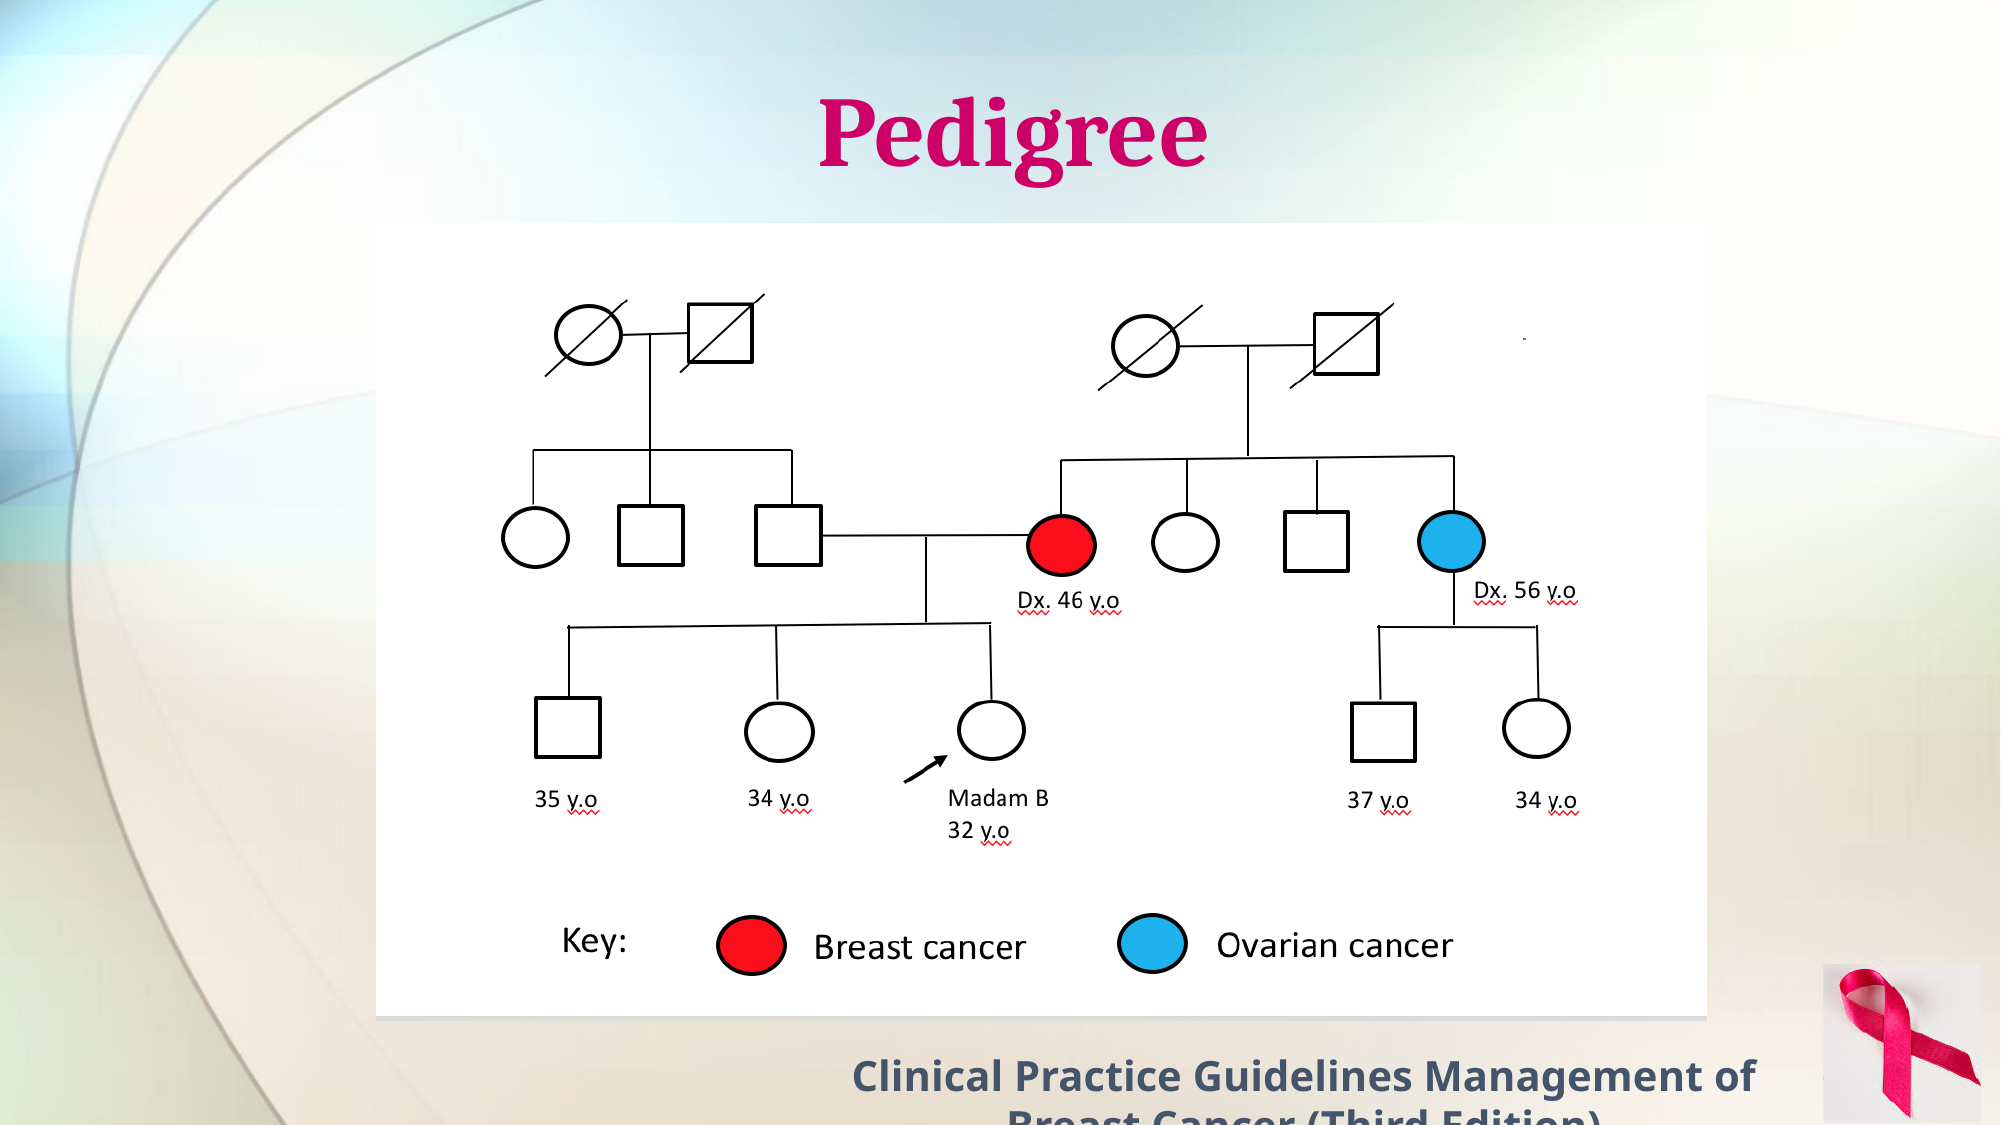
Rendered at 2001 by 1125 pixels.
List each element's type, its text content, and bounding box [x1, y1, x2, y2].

text_box Clinical Practice Guidelines Management of Breast Cancer (Third Edition) [788, 1042, 1820, 1125]
picture [0, 0, 2001, 1125]
title Pedigree [273, 17, 1755, 236]
